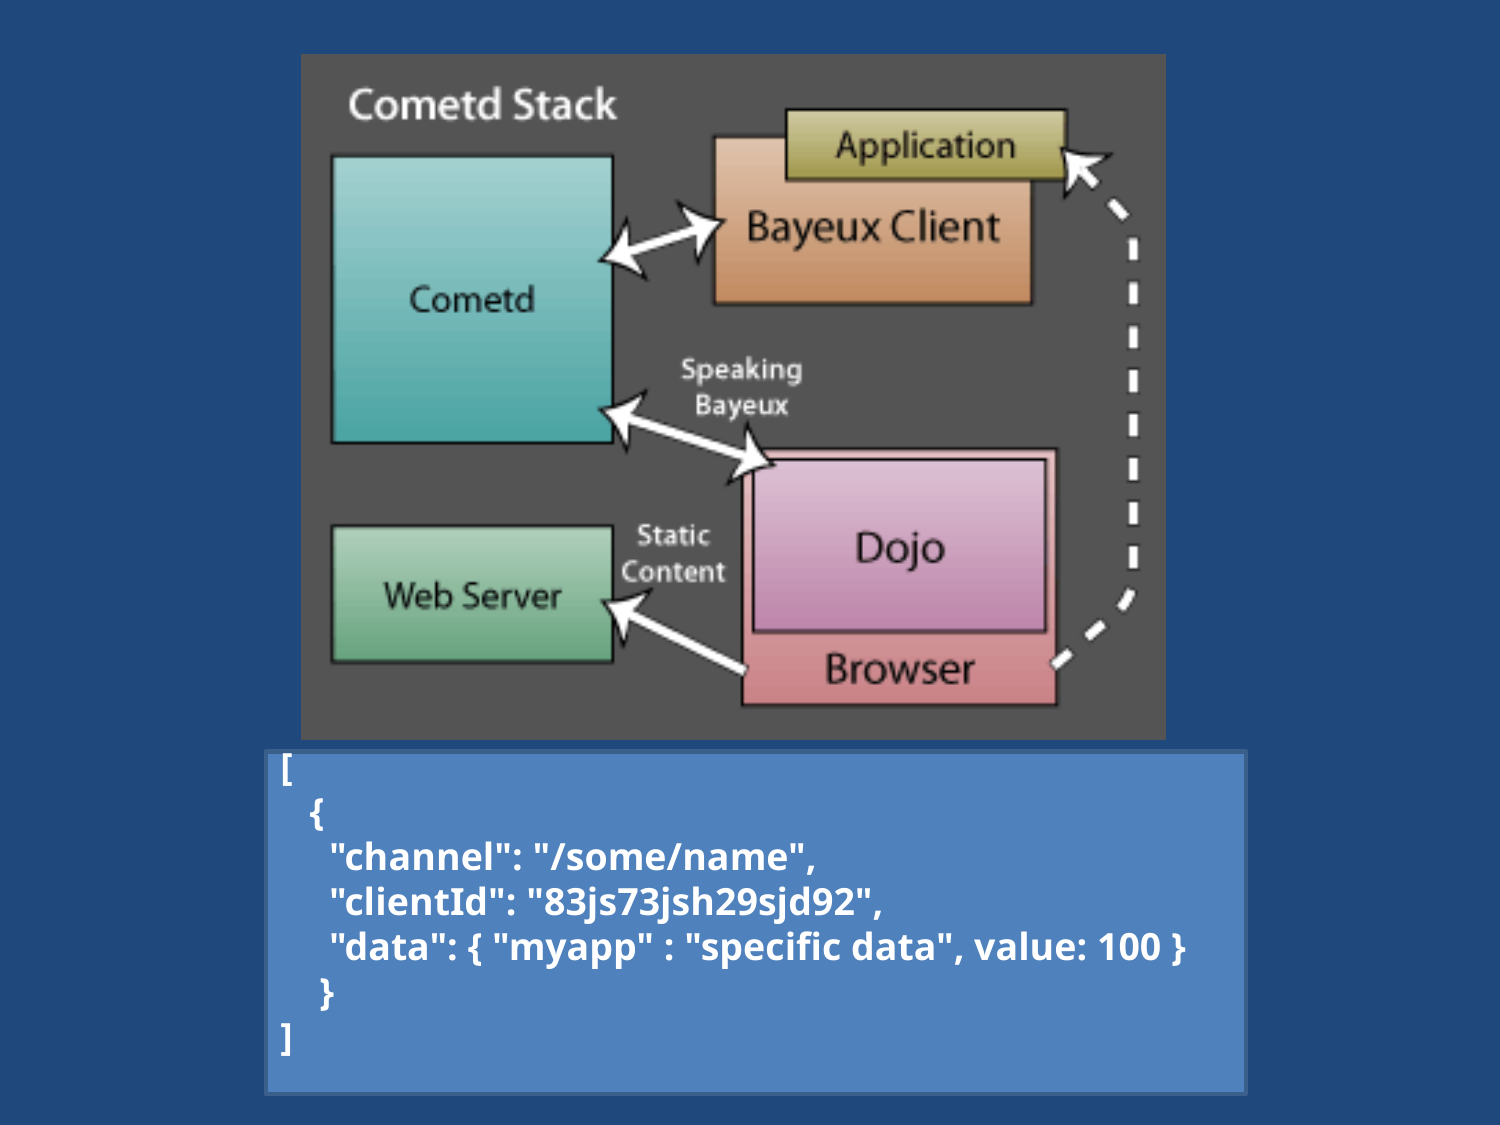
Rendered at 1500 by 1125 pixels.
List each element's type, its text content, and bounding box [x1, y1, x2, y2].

text_box [ { "channel": "/some/name", "clientId": "83js73jsh29sjd92", "data": { "myapp" : "specific data", value: 100 } } ] [264, 749, 1248, 1096]
picture [300, 54, 1166, 740]
